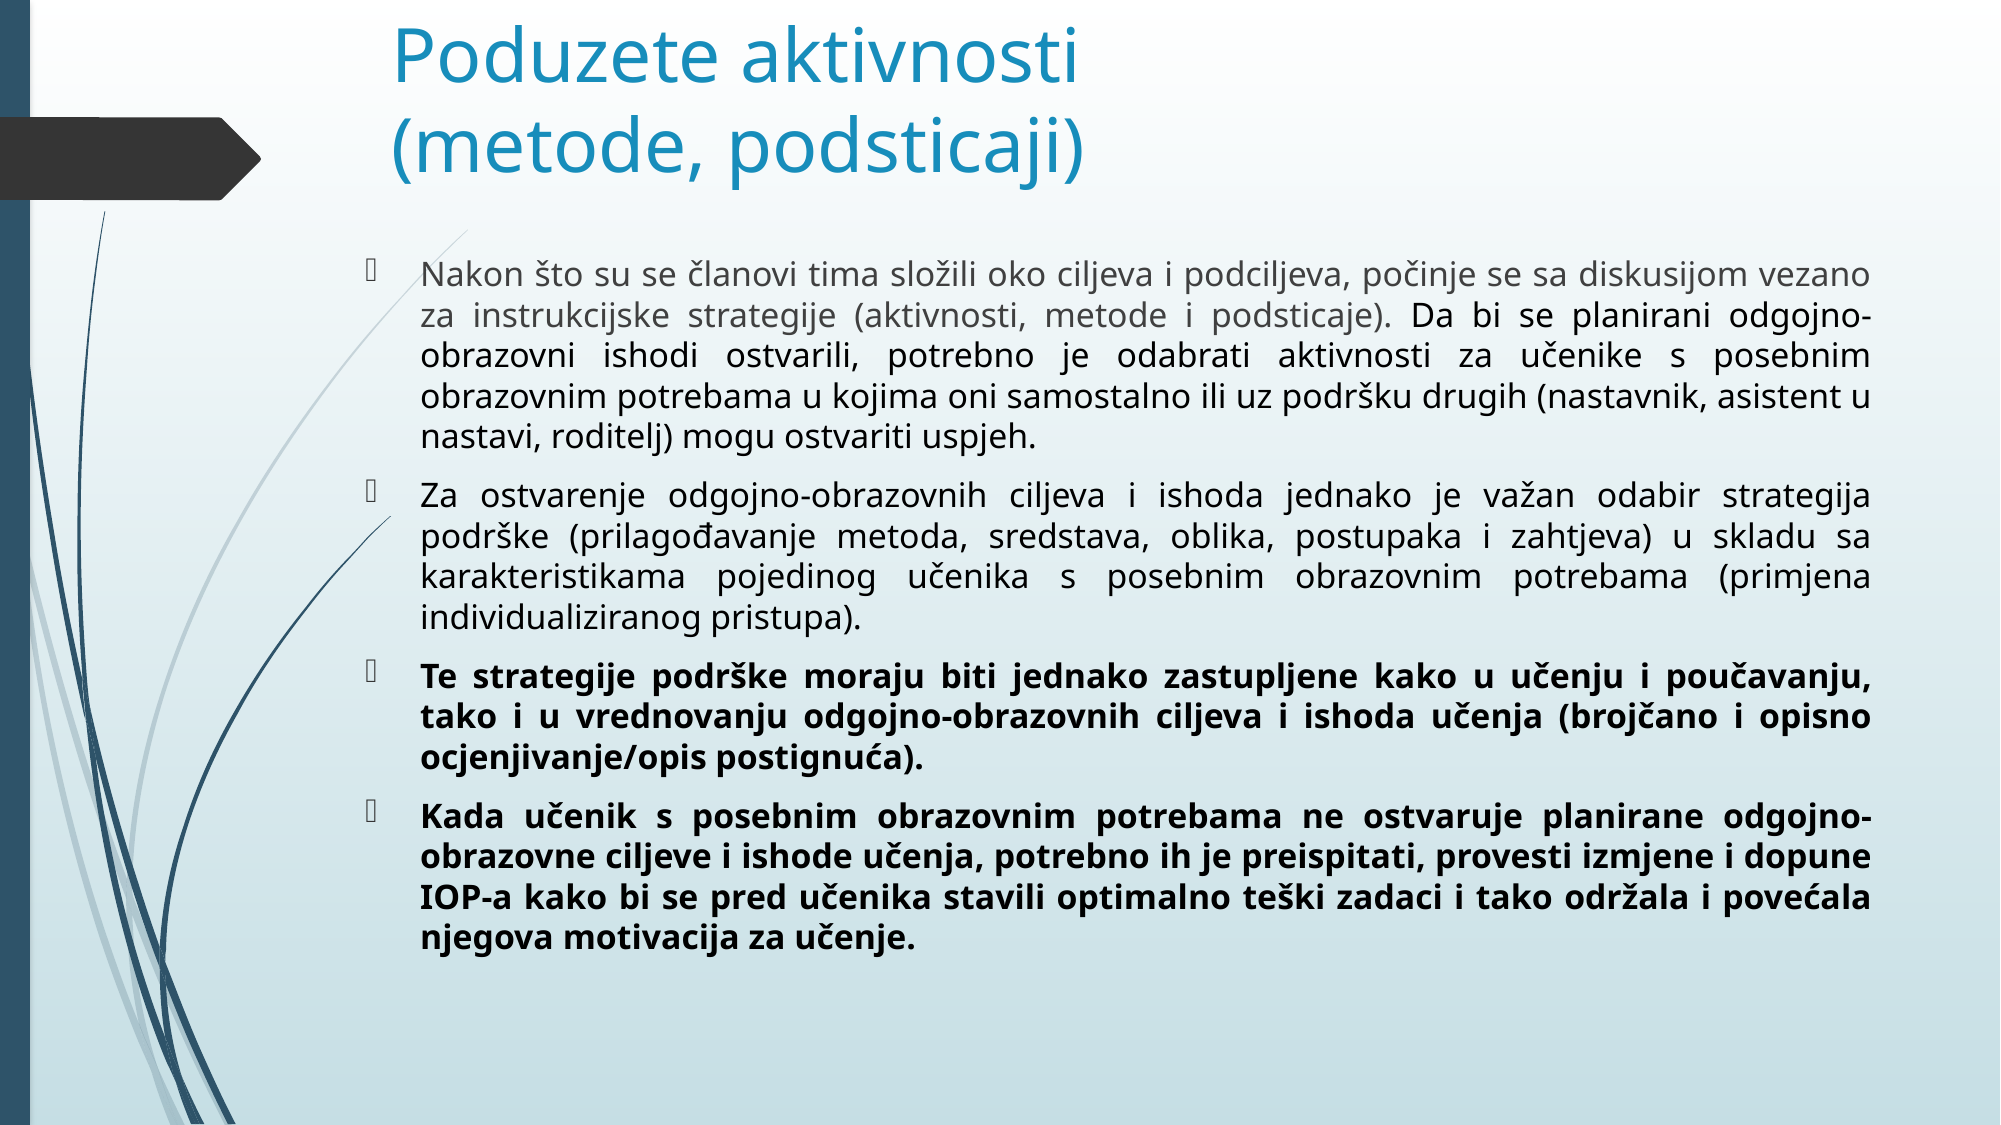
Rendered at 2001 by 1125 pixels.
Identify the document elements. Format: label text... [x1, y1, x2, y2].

list Nakon što su se članovi tima složili oko ciljeva i podciljeva, počinje se sa diskusijom vezano za instrukcijske strategije (aktivnosti, metode i podsticaje). Da bi se planirani odgojno-obrazovni ishodi ostvarili, potrebno je odabrati aktivnosti za učenike s posebnim obrazovnim potrebama u kojima oni samostalno ili uz podršku drugih (nastavnik, asistent u nastavi, roditelj) mogu ostvariti uspjeh. Za ostvarenje odgojno-obrazovnih ciljeva i ishoda jednako je važan odabir strategija podrške (prilagođavanje metoda, sredstava, oblika, postupaka i zahtjeva) u skladu sa karakteristikama pojedinog učenika s posebnim obrazovnim potrebama (primjena individualiziranog pristupa). Te strategije podrške moraju biti jednako zastupljene kako u učenju i poučavanju, tako i u vrednovanju odgojno-obrazovnih ciljeva i ishoda učenja (brojčano i opisno ocjenjivanje/opis postignuća). Kada učenik s posebnim obrazovnim potrebama ne ostvaruje planirane odgojno-obrazovne ciljeve i ishode učenja, potrebno ih je preispitati, provesti izmjene i dopune IOP-a kako bi se pred učenika stavili optimalno teški zadaci i tako održala i povećala njegova motivacija za učenje. [350, 245, 1888, 970]
title Poduzete aktivnosti (metode, podsticaji) [376, 0, 1839, 211]
